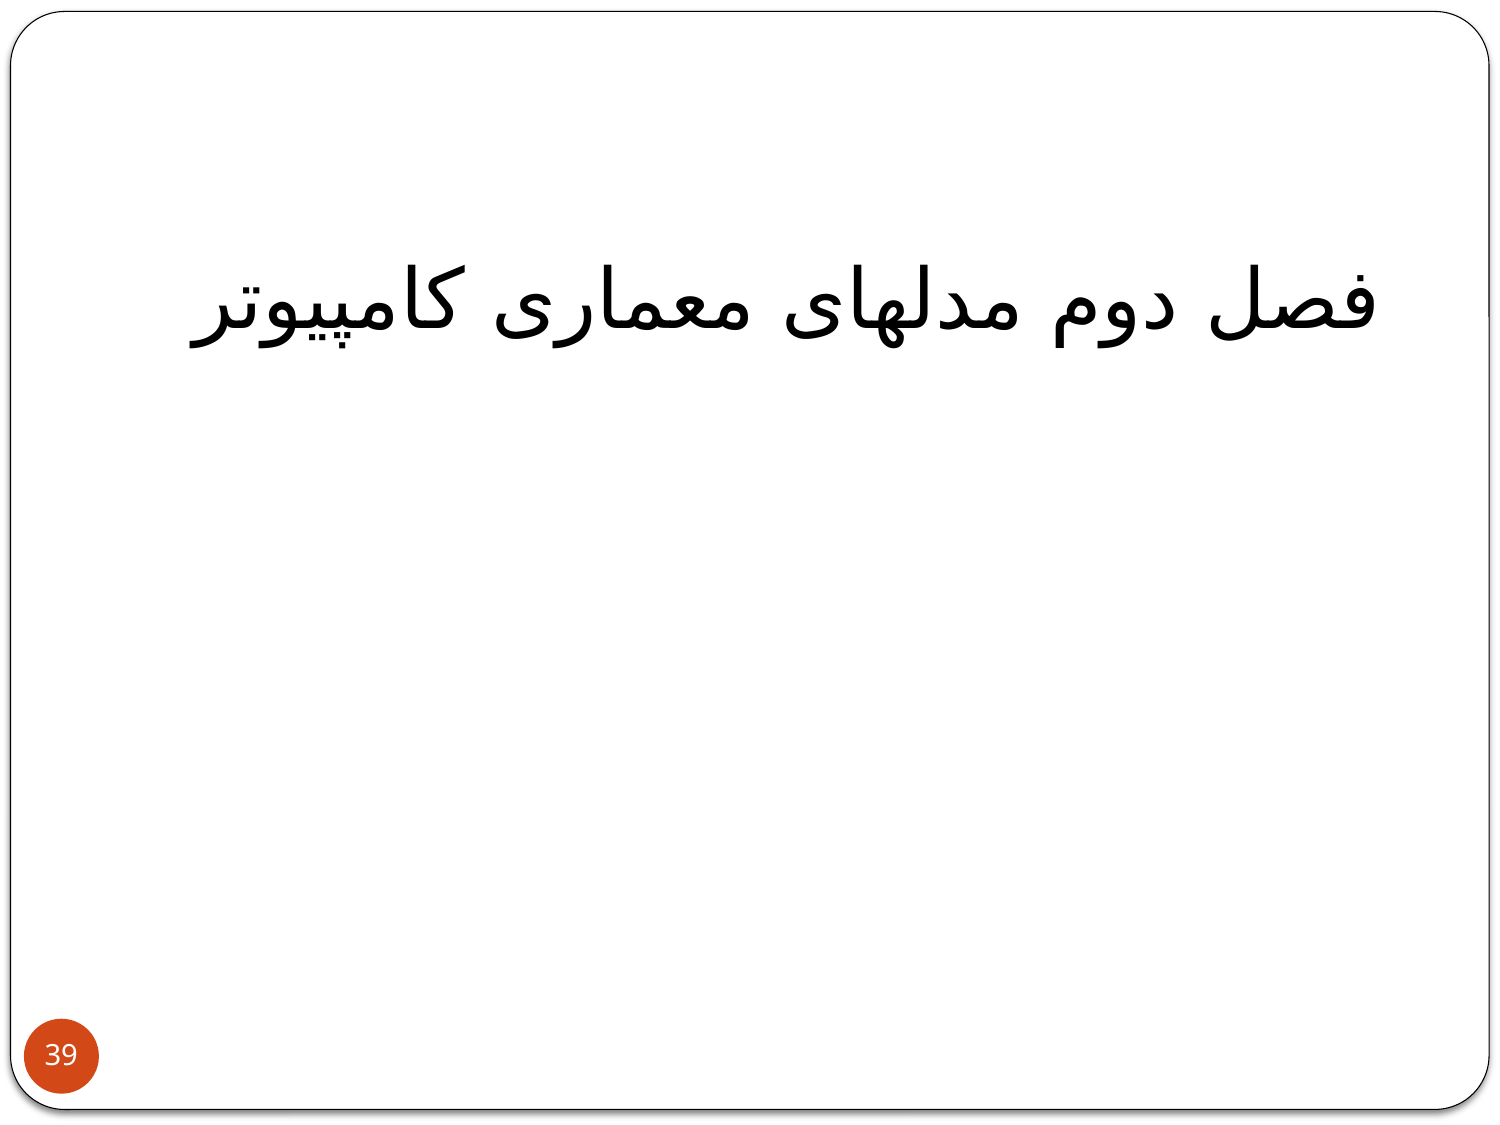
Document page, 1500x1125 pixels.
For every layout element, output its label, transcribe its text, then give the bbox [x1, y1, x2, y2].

list فصل دوم مدلهای معماری کامپیوتر [150, 237, 1425, 988]
slide_number 39 [23, 1018, 99, 1094]
